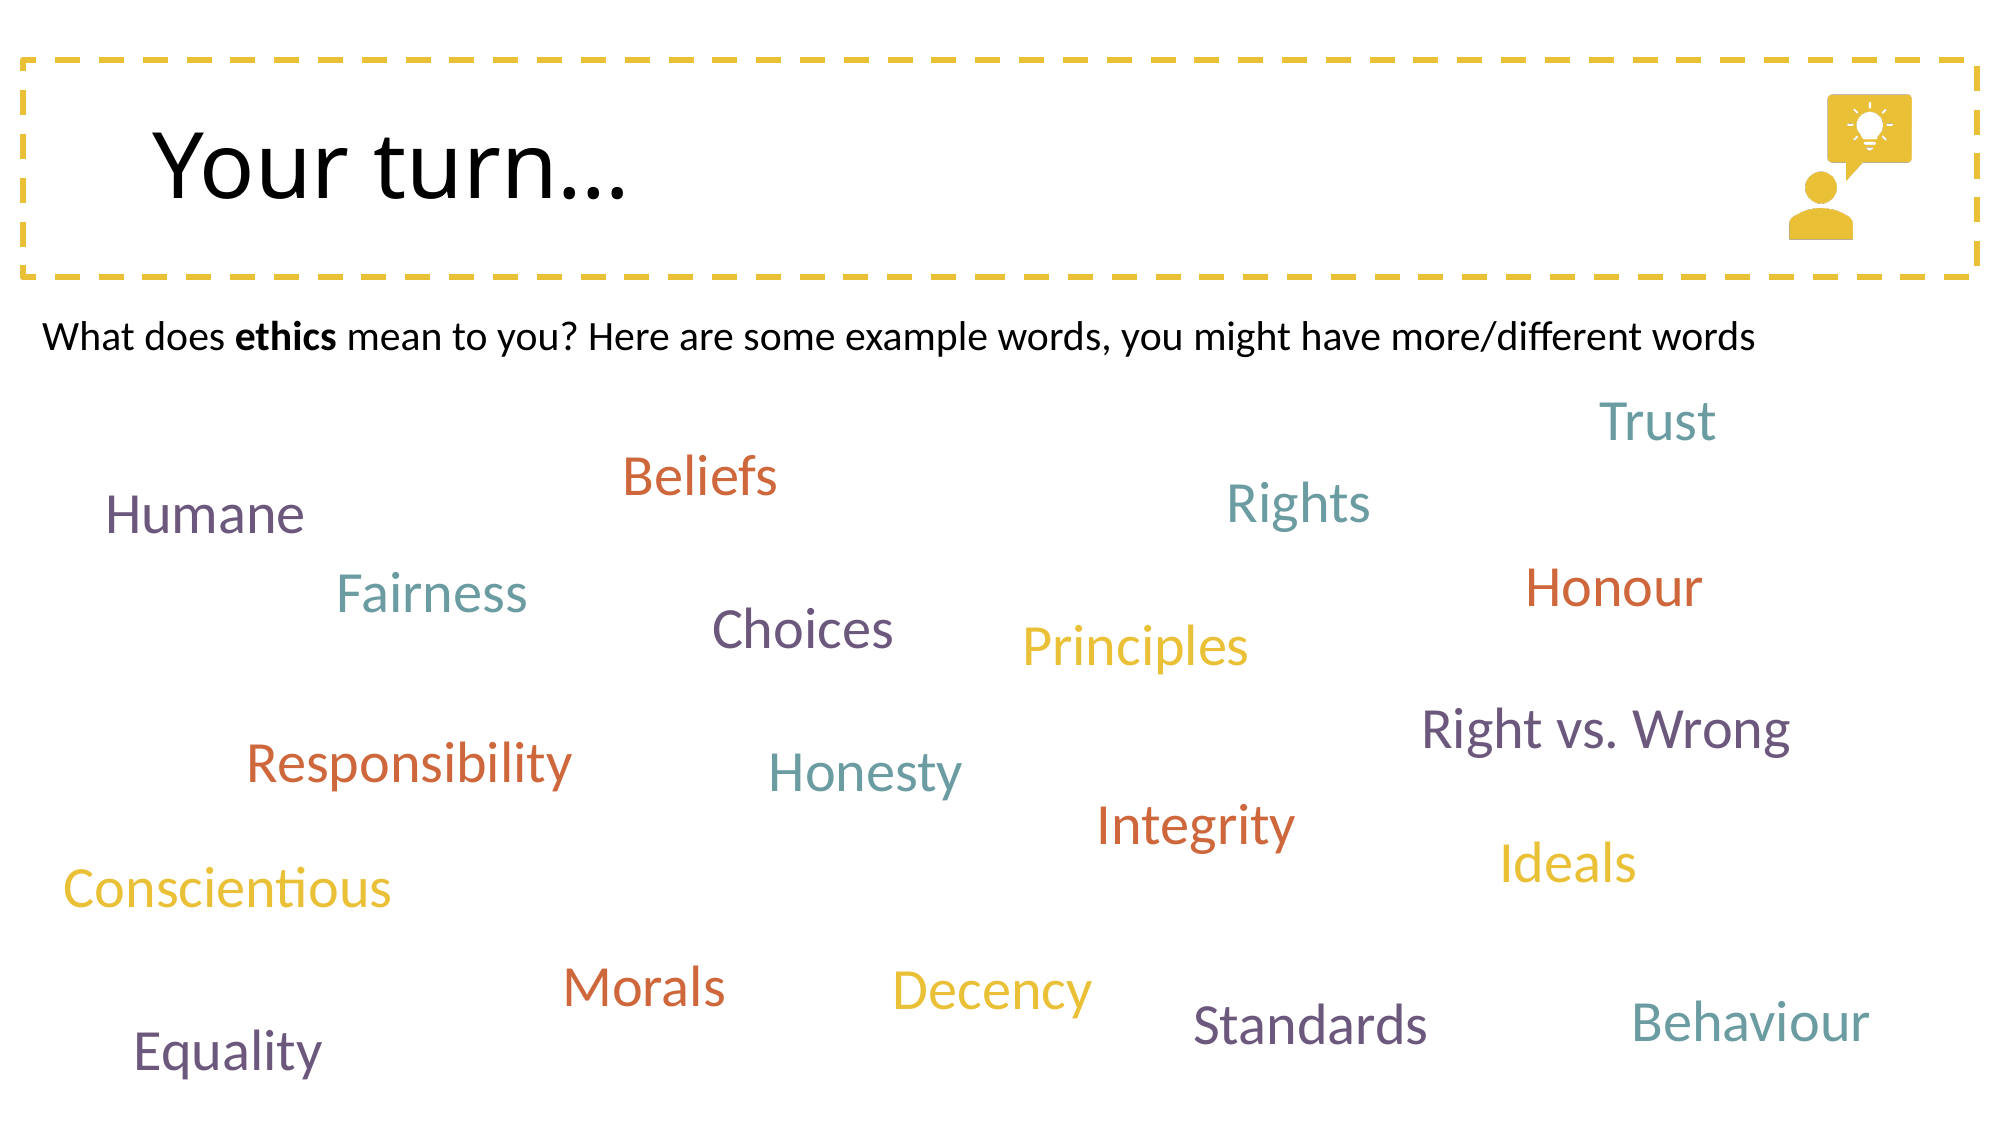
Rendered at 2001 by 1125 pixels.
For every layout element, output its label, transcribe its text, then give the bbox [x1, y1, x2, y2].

text_box Rights [1161, 440, 1437, 559]
text_box Ideals [1431, 799, 1706, 918]
text_box What does ethics mean to you? Here are some example words, you might have more/different words [27, 301, 1879, 367]
title Your turn… [137, 59, 1863, 278]
text_box Equality [90, 988, 366, 1107]
text_box Humane [68, 451, 343, 570]
text_box Integrity [1059, 762, 1335, 881]
picture [1863, 78, 1938, 254]
text_box Decency [855, 927, 1131, 1046]
text_box Conscientious [23, 824, 434, 944]
text_box Morals [506, 923, 782, 1042]
text_box Principles [998, 582, 1274, 701]
text_box Responsibility [204, 700, 615, 819]
text_box Trust [1520, 358, 1796, 477]
text_box Standards [1098, 962, 1523, 1081]
text_box Right vs. Wrong [1348, 665, 1864, 785]
text_box Fairness [294, 529, 570, 648]
text_box Choices [665, 566, 941, 685]
text_box Beliefs [563, 412, 839, 532]
text_box Honour [1431, 524, 1799, 643]
text_box Behaviour [1567, 958, 1935, 1077]
text_box Honesty [728, 708, 1004, 827]
